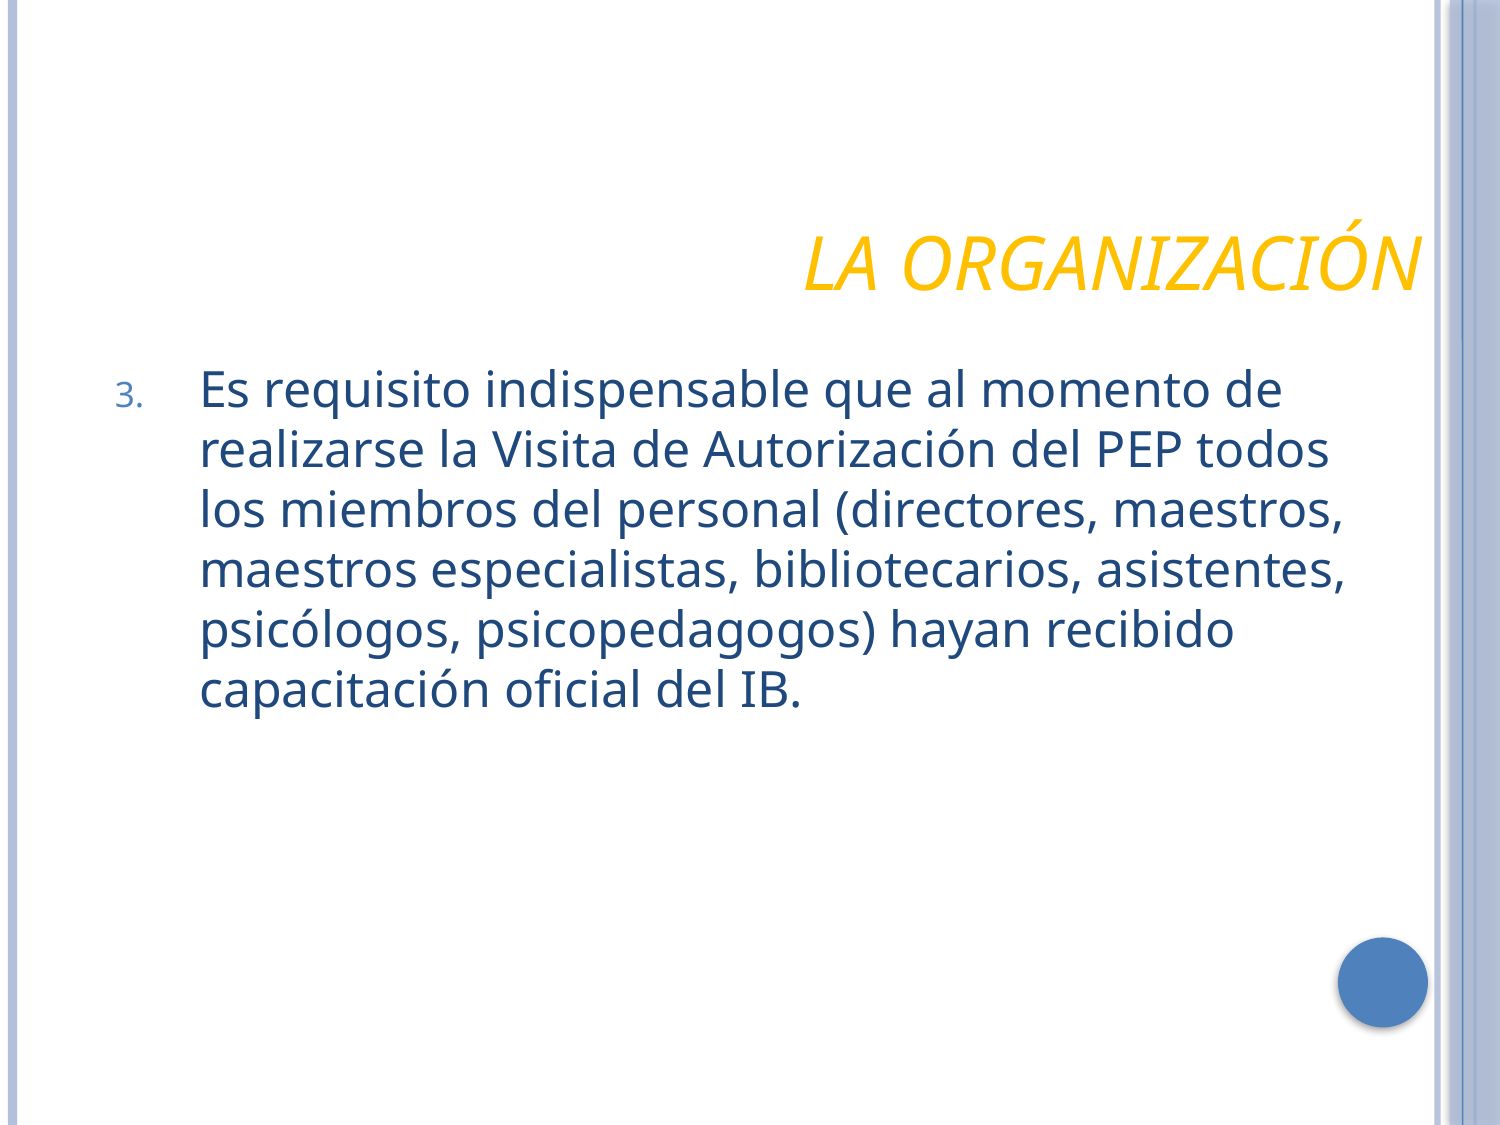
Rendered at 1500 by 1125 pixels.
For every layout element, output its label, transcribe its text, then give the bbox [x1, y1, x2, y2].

title La Organización [99, 87, 1438, 313]
list Es requisito indispensable que al momento de realizarse la Visita de Autorización del PEP todos los miembros del personal (directores, maestros, maestros especialistas, bibliotecarios, asistentes, psicólogos, psicopedagogos) hayan recibido capacitación oficial del IB. [99, 350, 1413, 1038]
